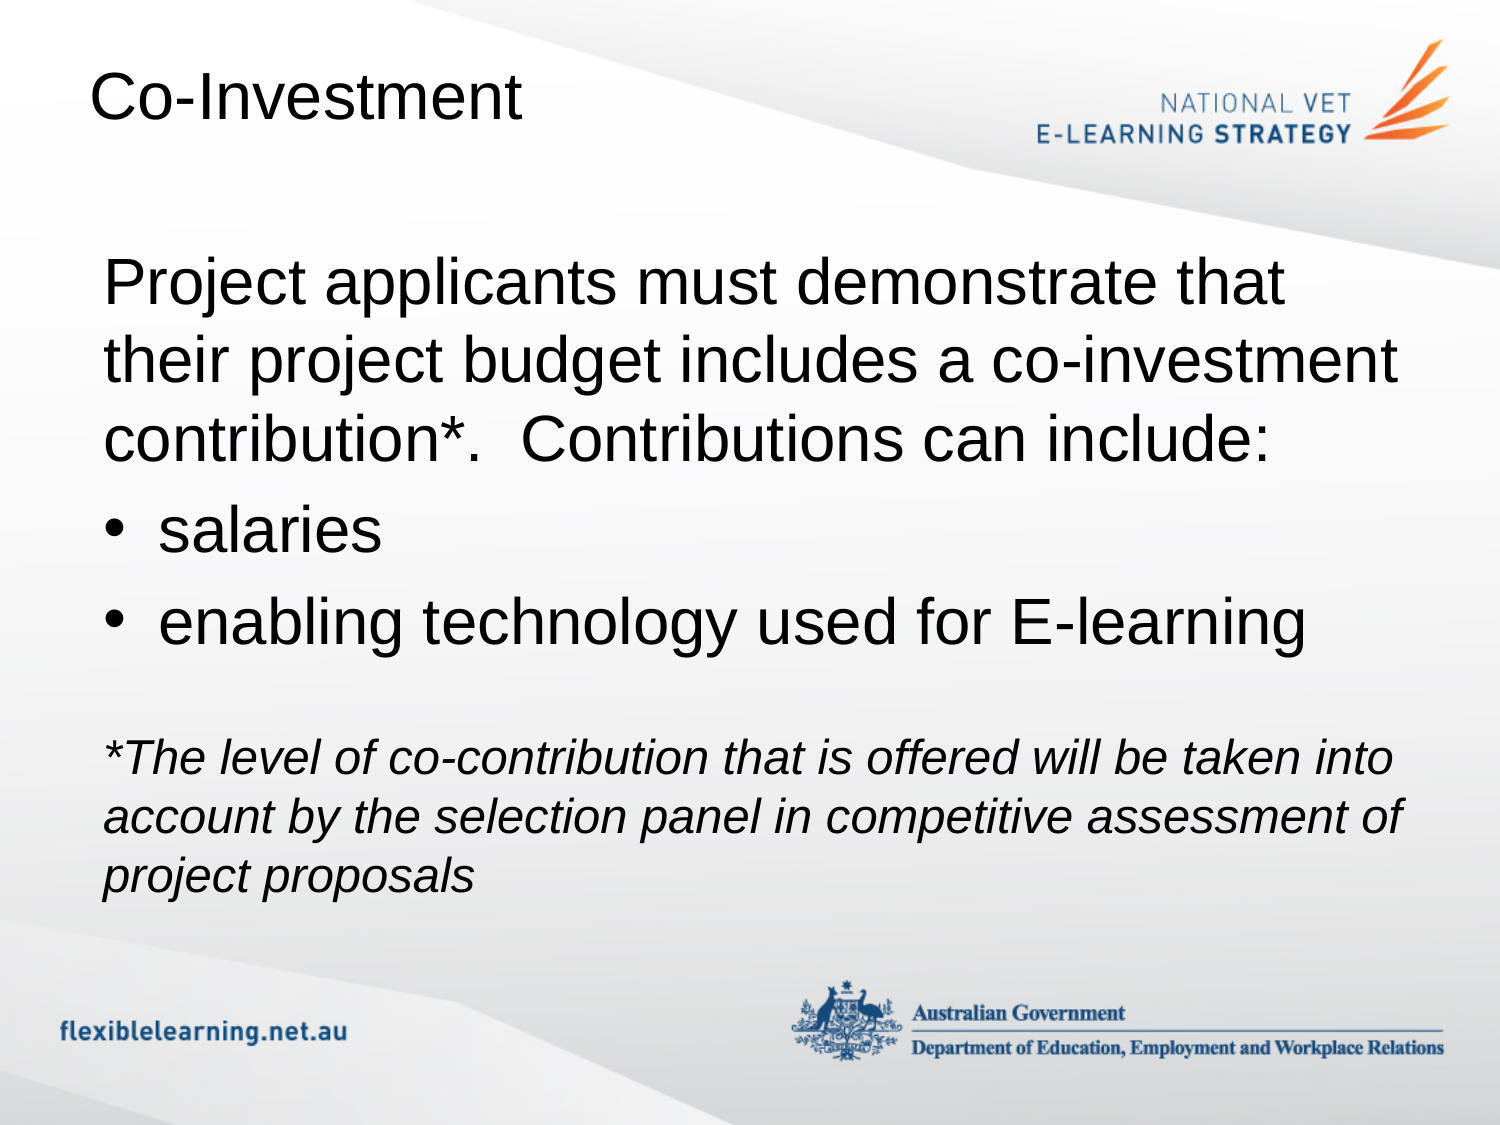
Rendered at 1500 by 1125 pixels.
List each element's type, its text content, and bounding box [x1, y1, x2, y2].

picture [0, 0, 1500, 1125]
text_box Co-Investment [74, 45, 1425, 233]
text_box Project applicants must demonstrate that their project budget includes a co-investment contribution*. Contributions can include: salaries enabling technology used for E-learning *The level of co-contribution that is offered will be taken into account by the selection panel in competitive assessment of project proposals [88, 231, 1439, 975]
